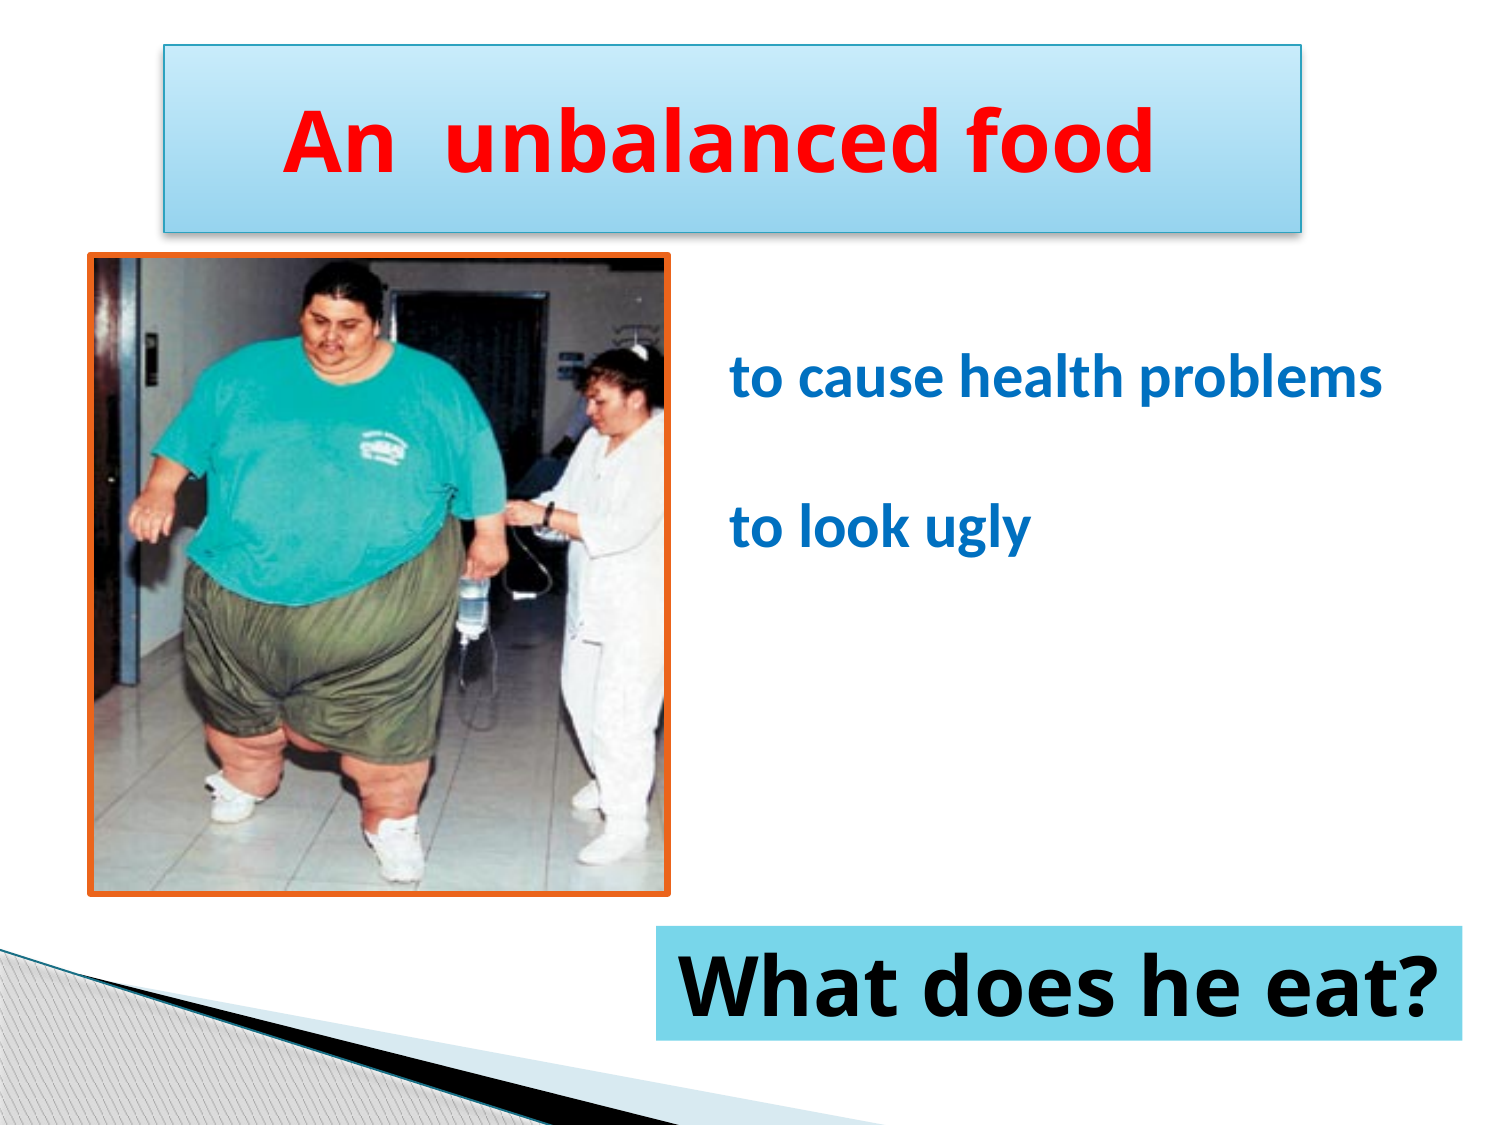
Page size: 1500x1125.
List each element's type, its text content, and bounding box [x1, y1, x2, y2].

text_box What does he eat? [656, 925, 1463, 1041]
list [93, 257, 665, 891]
text_box to cause health problems to look ugly [714, 328, 1454, 613]
title An unbalanced food [163, 44, 1302, 233]
